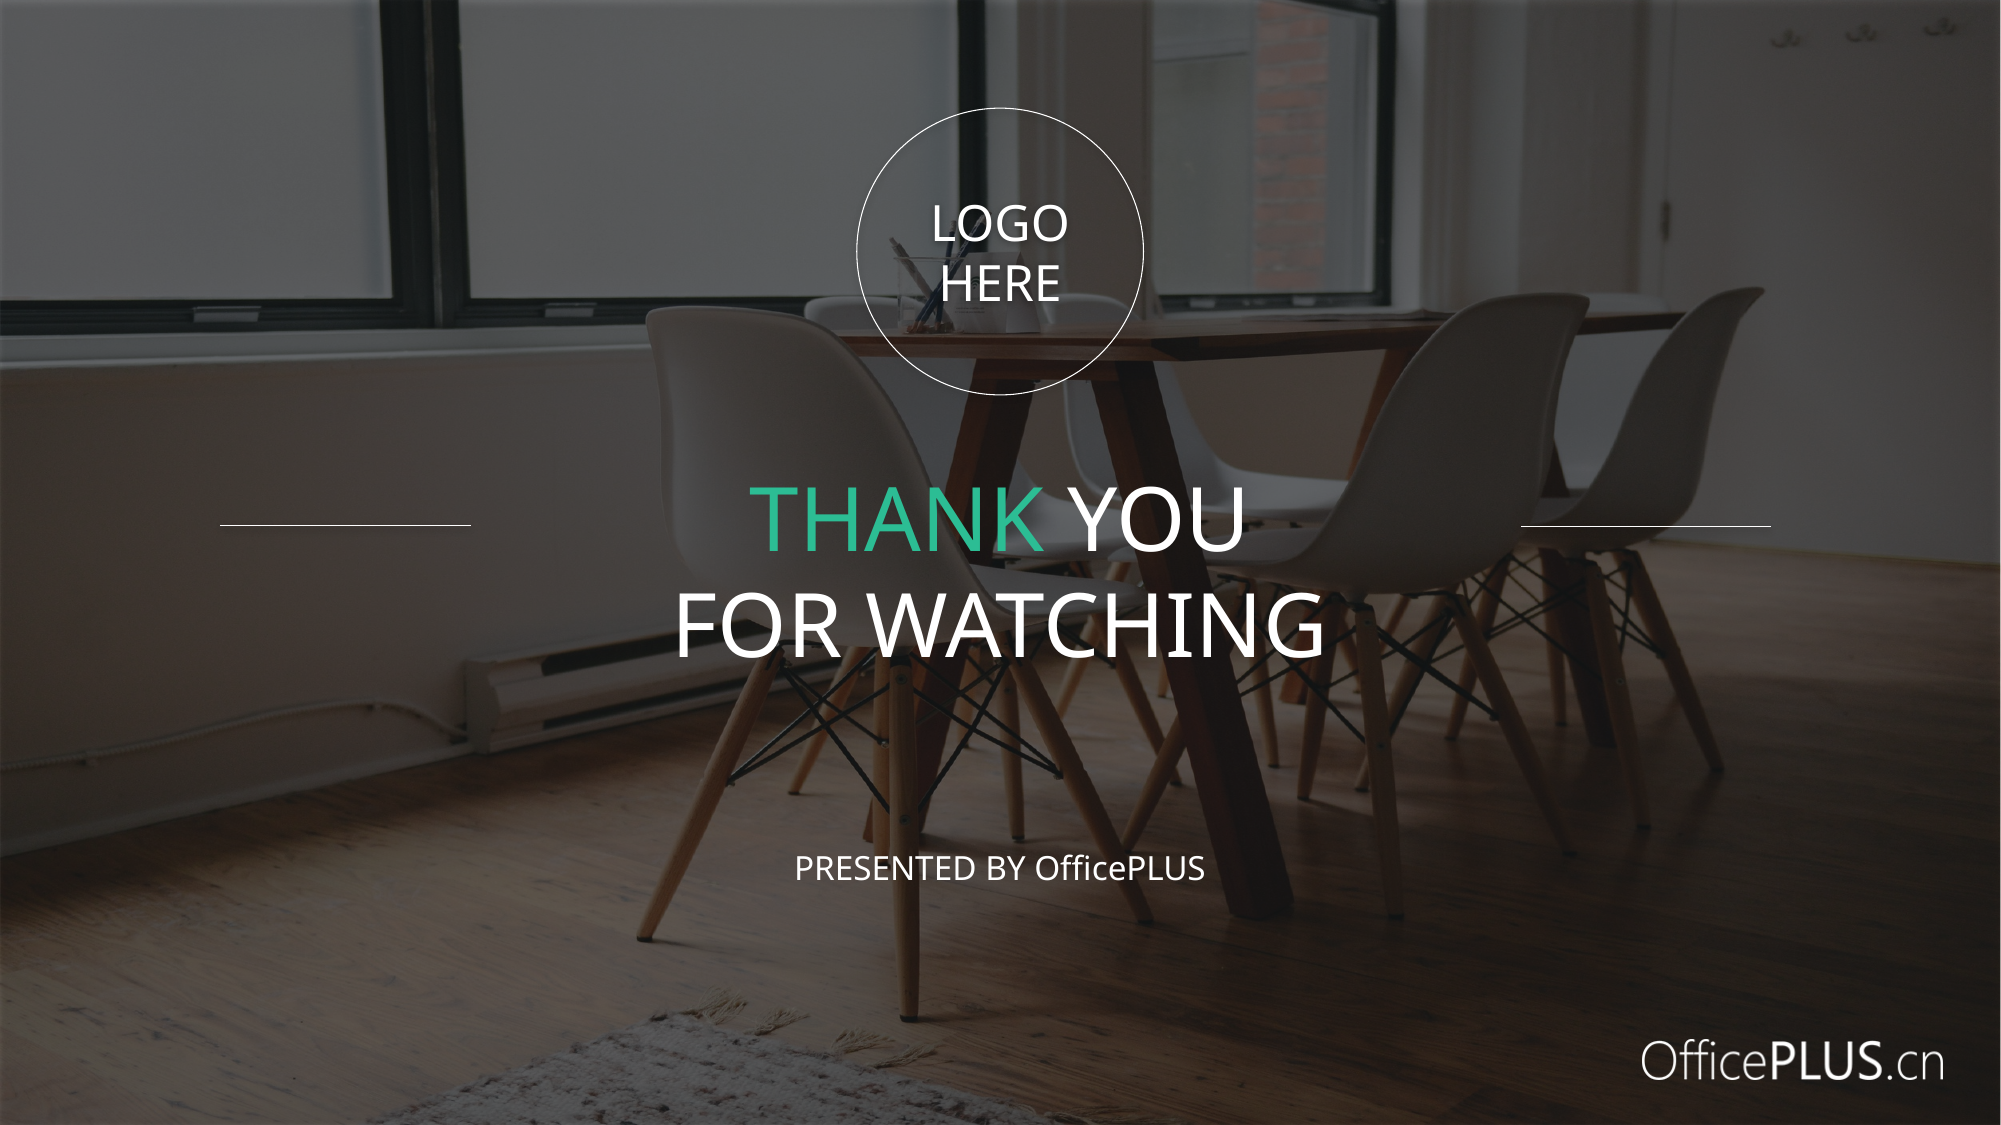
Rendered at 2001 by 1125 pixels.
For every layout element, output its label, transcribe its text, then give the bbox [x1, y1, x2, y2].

picture [1642, 1039, 1944, 1081]
text_box PRESENTED BY OfficePLUS [779, 839, 1221, 895]
text_box LOGO HERE [856, 107, 1145, 396]
text_box [0, 0, 2001, 1125]
text_box THANK YOU FOR WATCHING [500, 455, 1501, 684]
